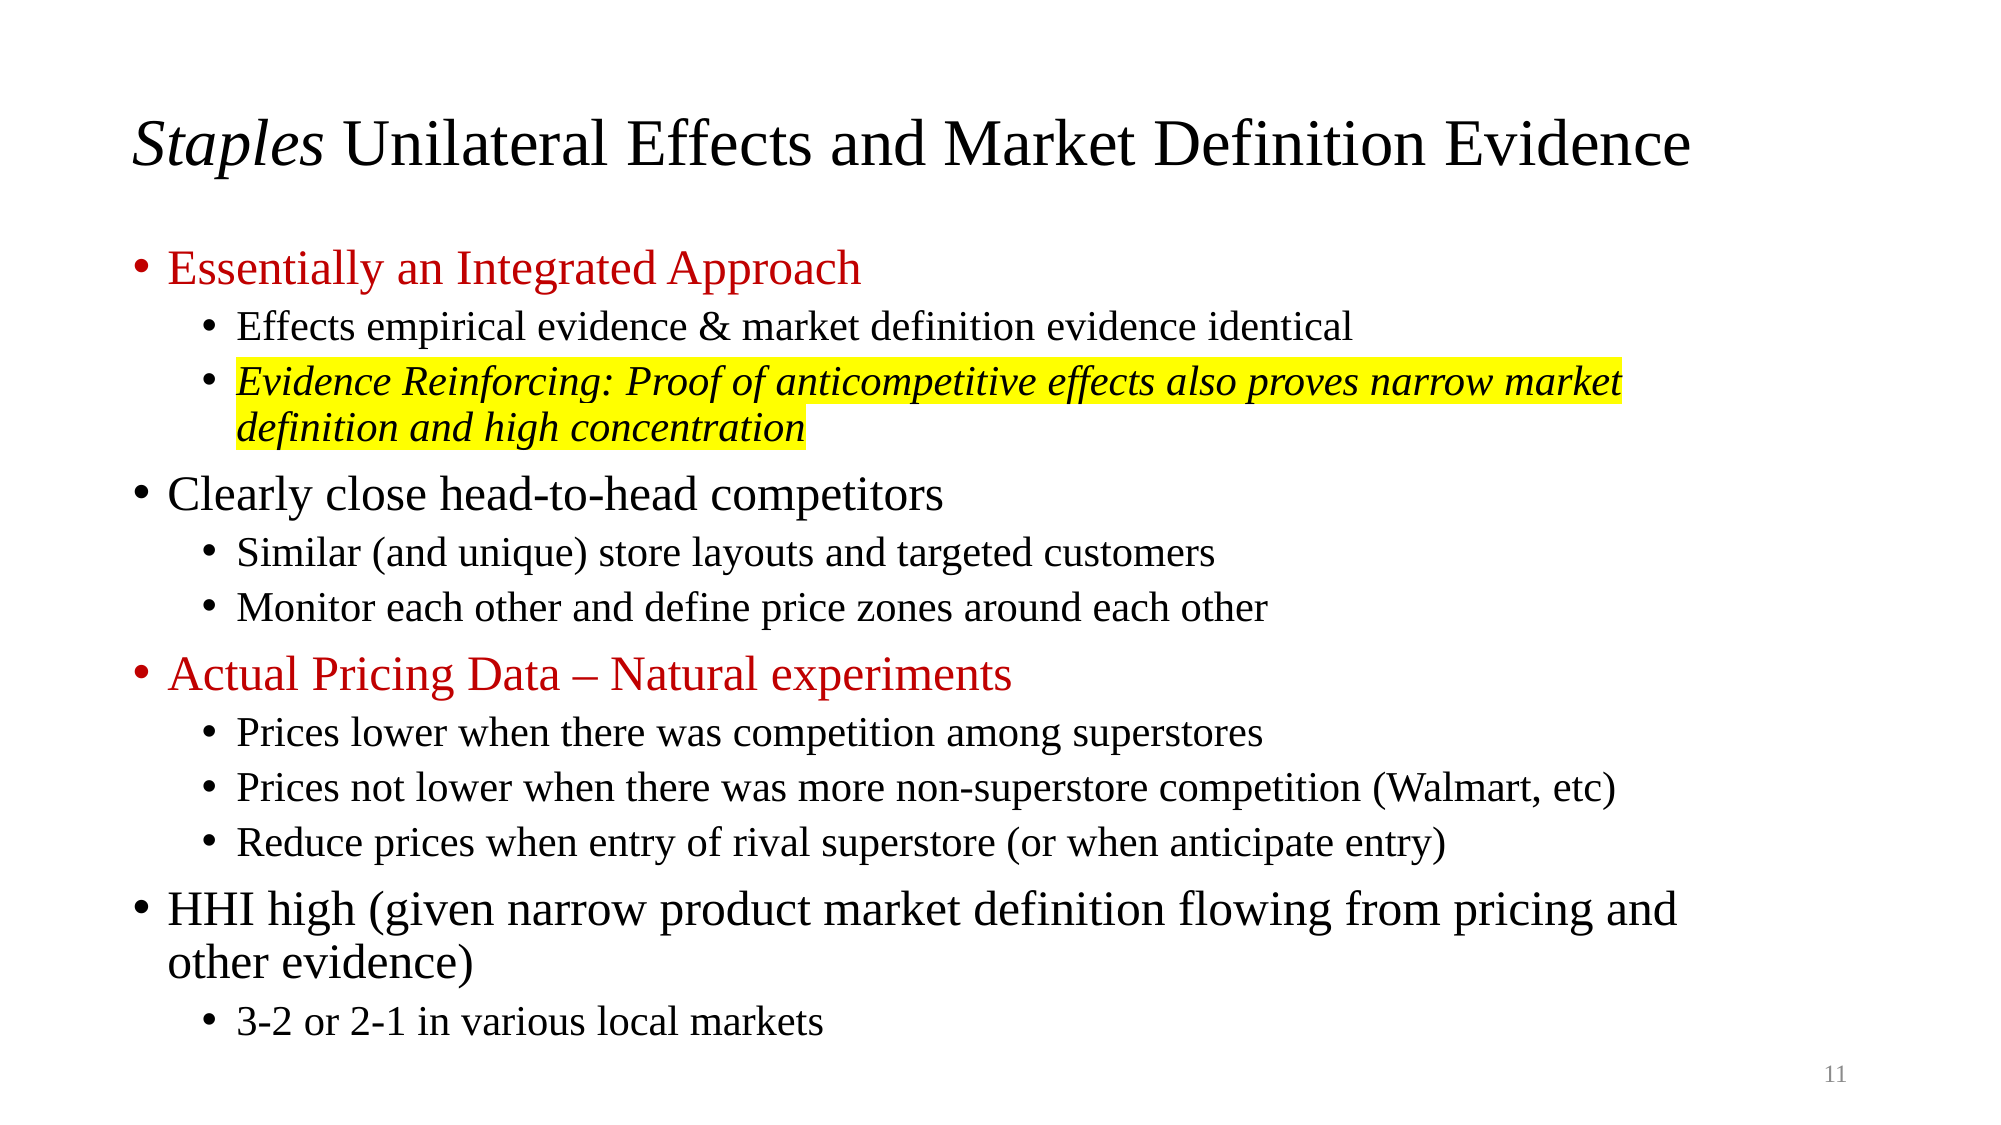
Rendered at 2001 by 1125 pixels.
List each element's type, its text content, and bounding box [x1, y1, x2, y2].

list Essentially an Integrated Approach Effects empirical evidence & market definition evidence identical Evidence Reinforcing: Proof of anticompetitive effects also proves narrow market definition and high concentration Clearly close head-to-head competitors Similar (and unique) store layouts and targeted customers Monitor each other and define price zones around each other Actual Pricing Data – Natural experiments Prices lower when there was competition among superstores Prices not lower when there was more non-superstore competition (Walmart, etc) Reduce prices when entry of rival superstore (or when anticipate entry) HHI high (given narrow product market definition flowing from pricing and other evidence) 3-2 or 2-1 in various local markets [117, 234, 1752, 1061]
slide_number 11 [1412, 1042, 1863, 1103]
title Staples Unilateral Effects and Market Definition Evidence [117, 54, 1783, 235]
